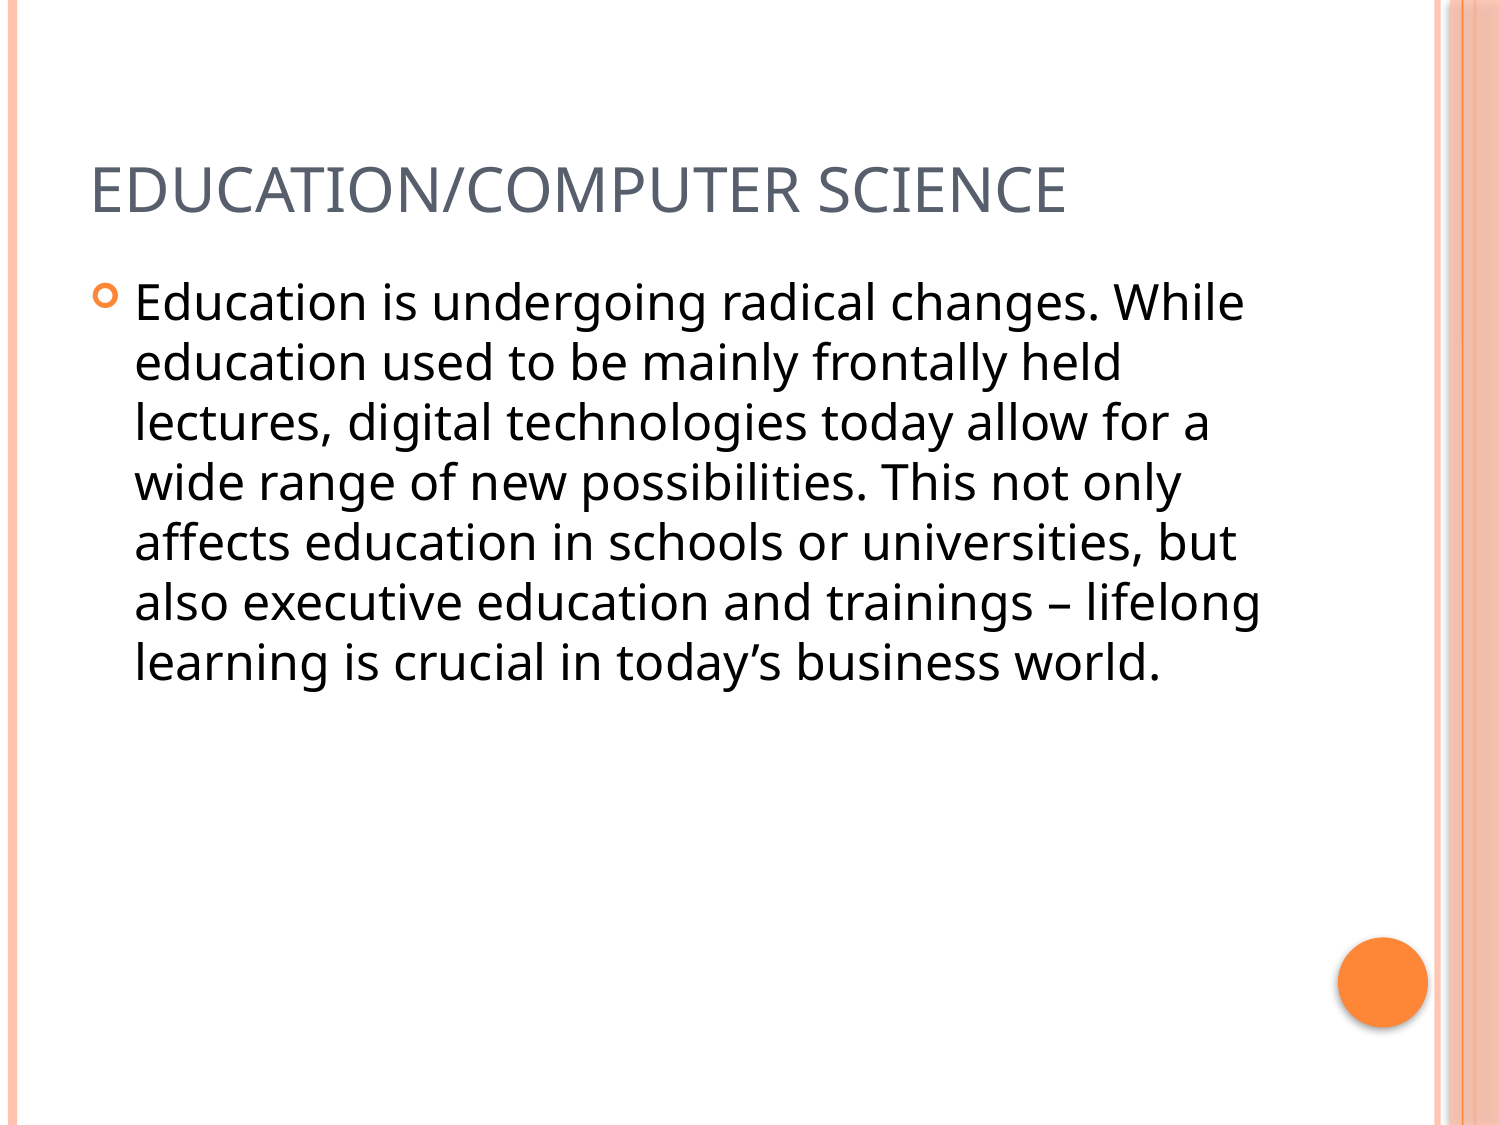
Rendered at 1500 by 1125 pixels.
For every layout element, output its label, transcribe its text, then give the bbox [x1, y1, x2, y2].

title Education/Computer science [75, 45, 1300, 233]
list Education is undergoing radical changes. While education used to be mainly frontally held lectures, digital technologies today allow for a wide range of new possibilities. This not only affects education in schools or universities, but also executive education and trainings – lifelong learning is crucial in today’s business world. [75, 262, 1350, 750]
